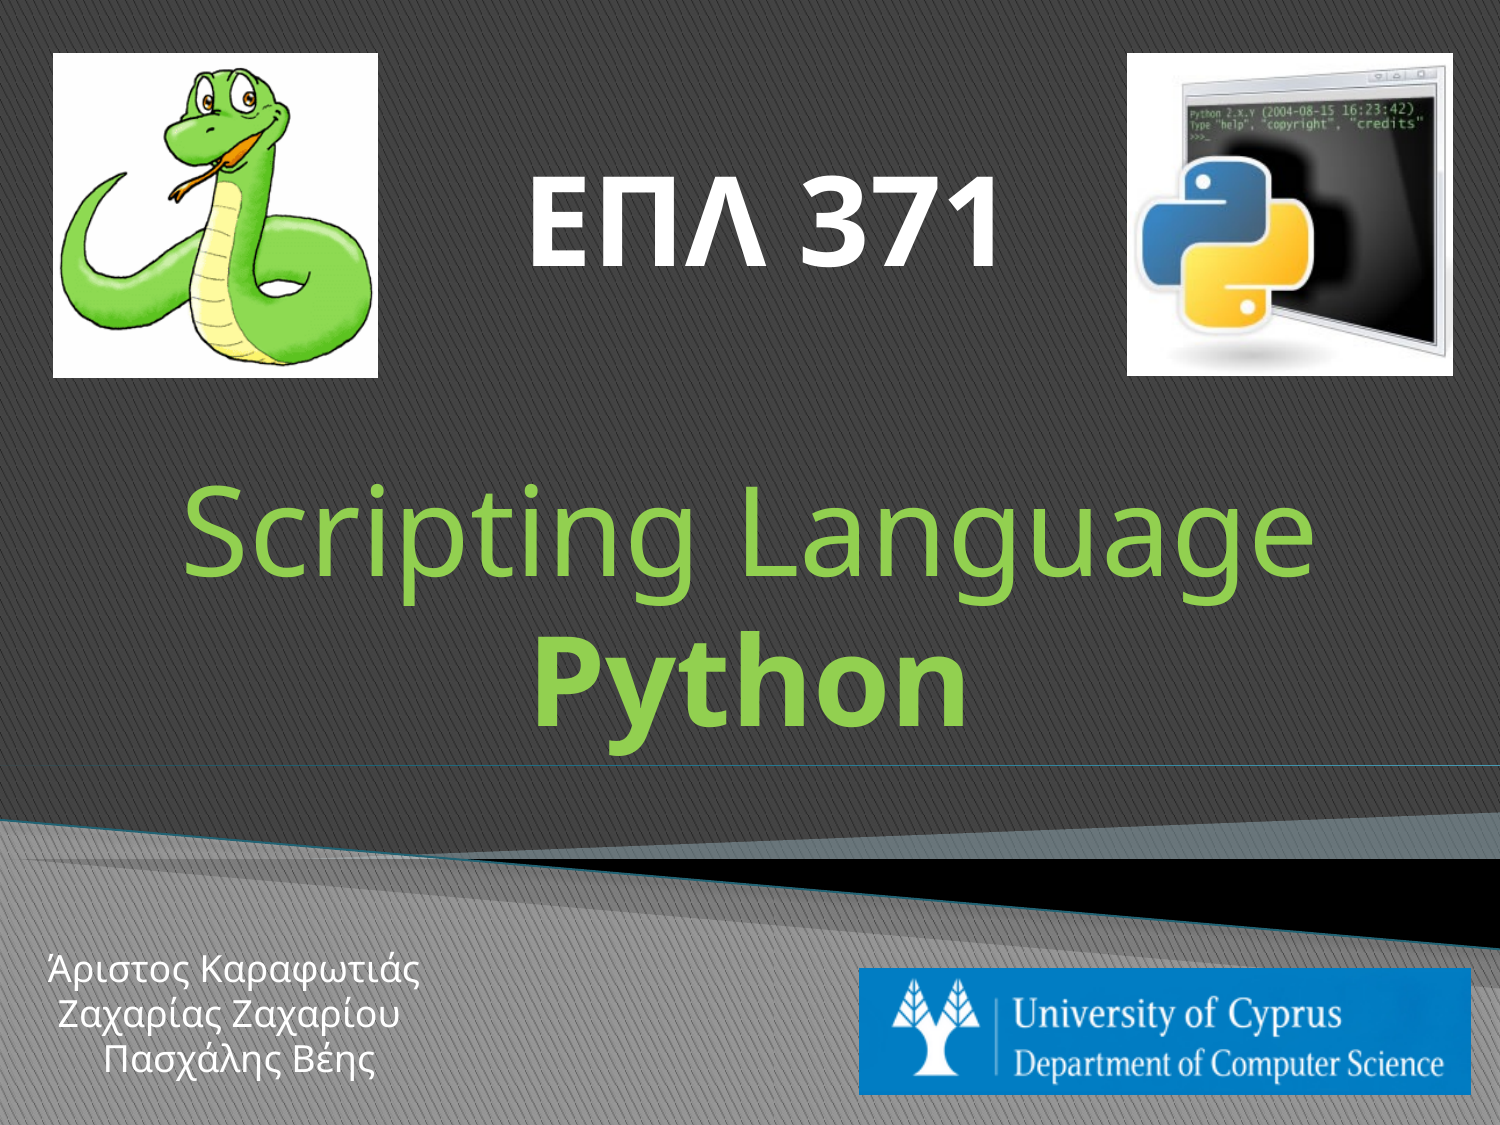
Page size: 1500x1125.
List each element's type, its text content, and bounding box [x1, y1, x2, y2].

picture [5, 859, 1500, 1096]
picture [52, 52, 379, 379]
subtitle Scripting Language Python [112, 444, 1389, 642]
title ΕΠΛ 371 [64, 101, 1471, 539]
picture [1127, 52, 1453, 376]
text_box Άριστος Καραφωτιάς Ζαχαρίας Ζαχαρίου Πασχάλης Βέης [0, 937, 479, 1088]
